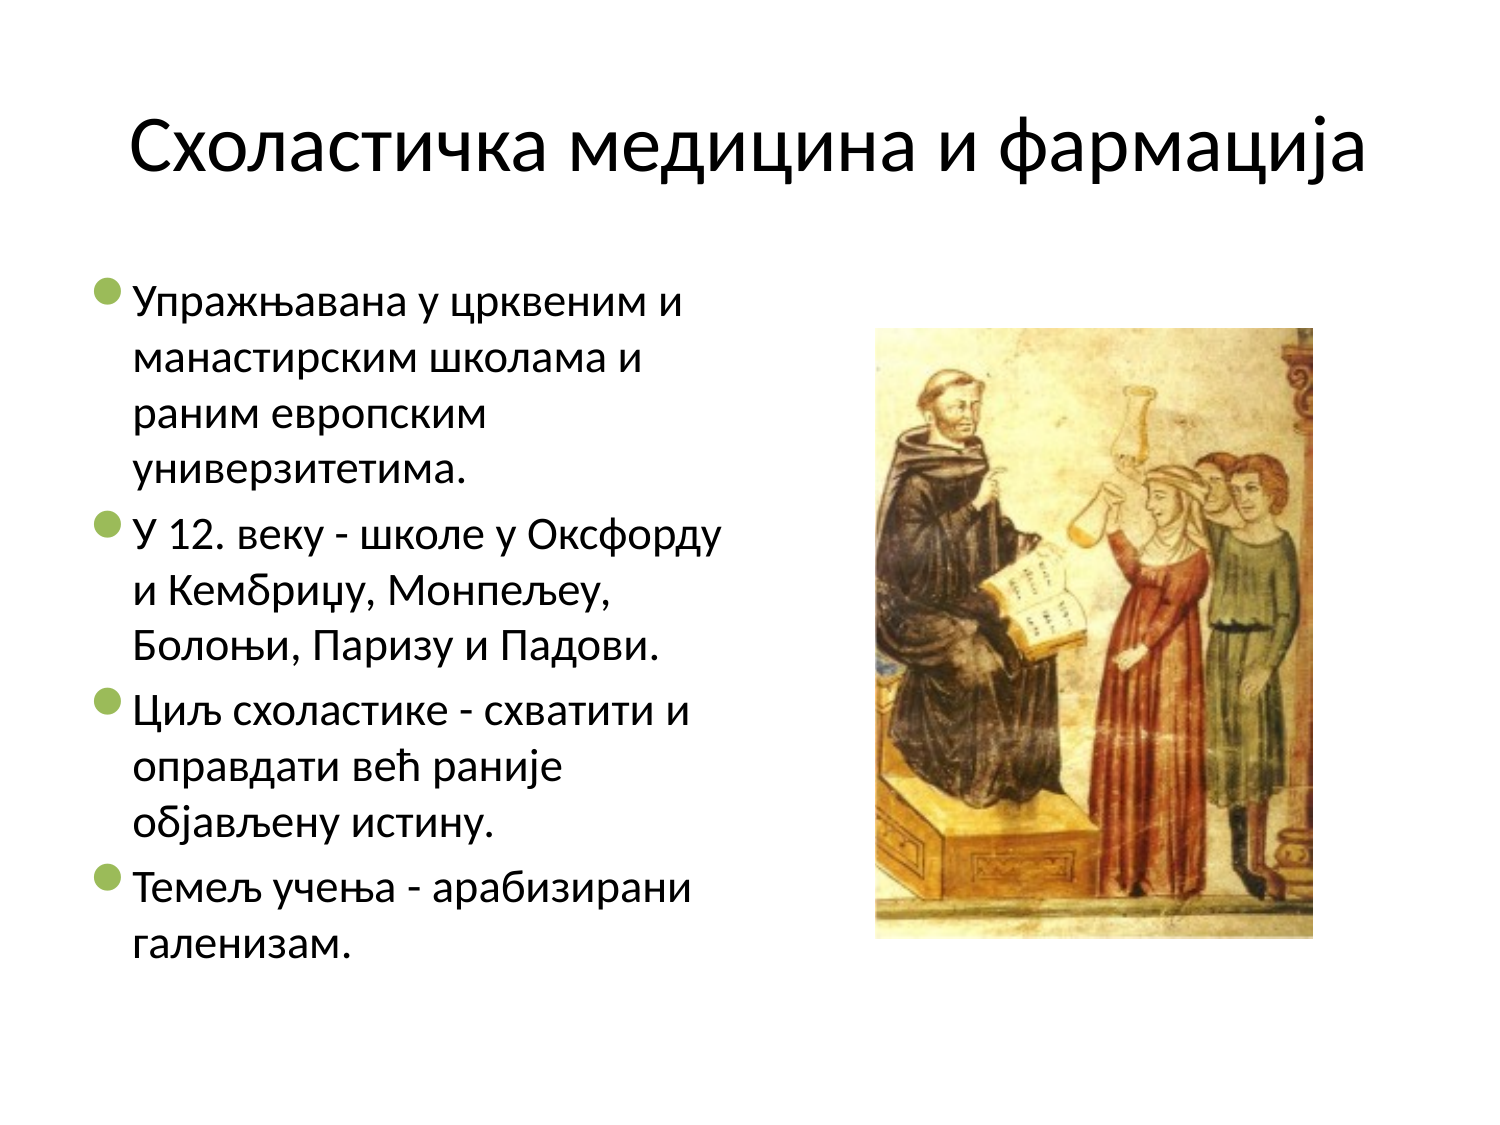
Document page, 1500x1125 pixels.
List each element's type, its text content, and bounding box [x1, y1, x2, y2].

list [874, 328, 1313, 940]
title Схоластичка медицина и фармација [75, 45, 1425, 233]
list Упражњавана у црквеним и манастирским школама и раним европским универзитетима. У 12. веку - школе у Оксфорду и Кембриџу, Монпељеу, Болоњи, Паризу и Падови. Циљ схоластике - схватити и оправдати већ раније објављену истину. Темељ учења - арабизирани галенизам. [75, 262, 738, 1005]
